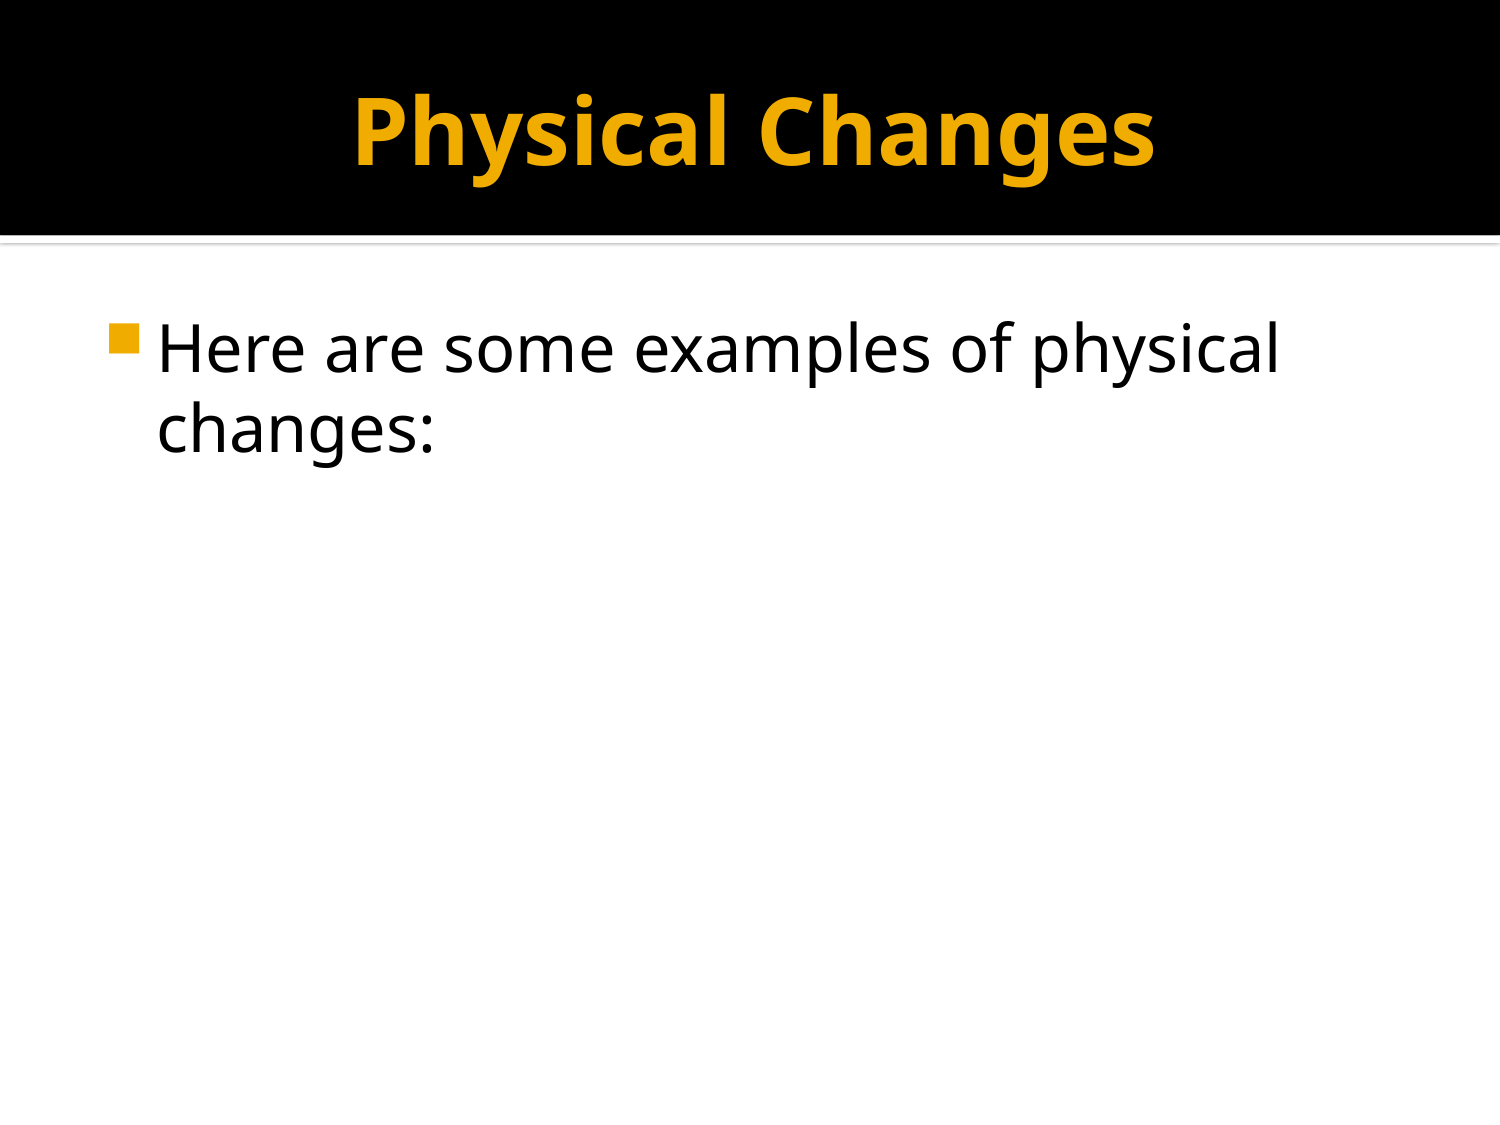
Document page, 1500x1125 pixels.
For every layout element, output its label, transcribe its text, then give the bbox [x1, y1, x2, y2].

list Here are some examples of physical changes: [75, 291, 1425, 1050]
title Physical Changes [75, 25, 1425, 231]
